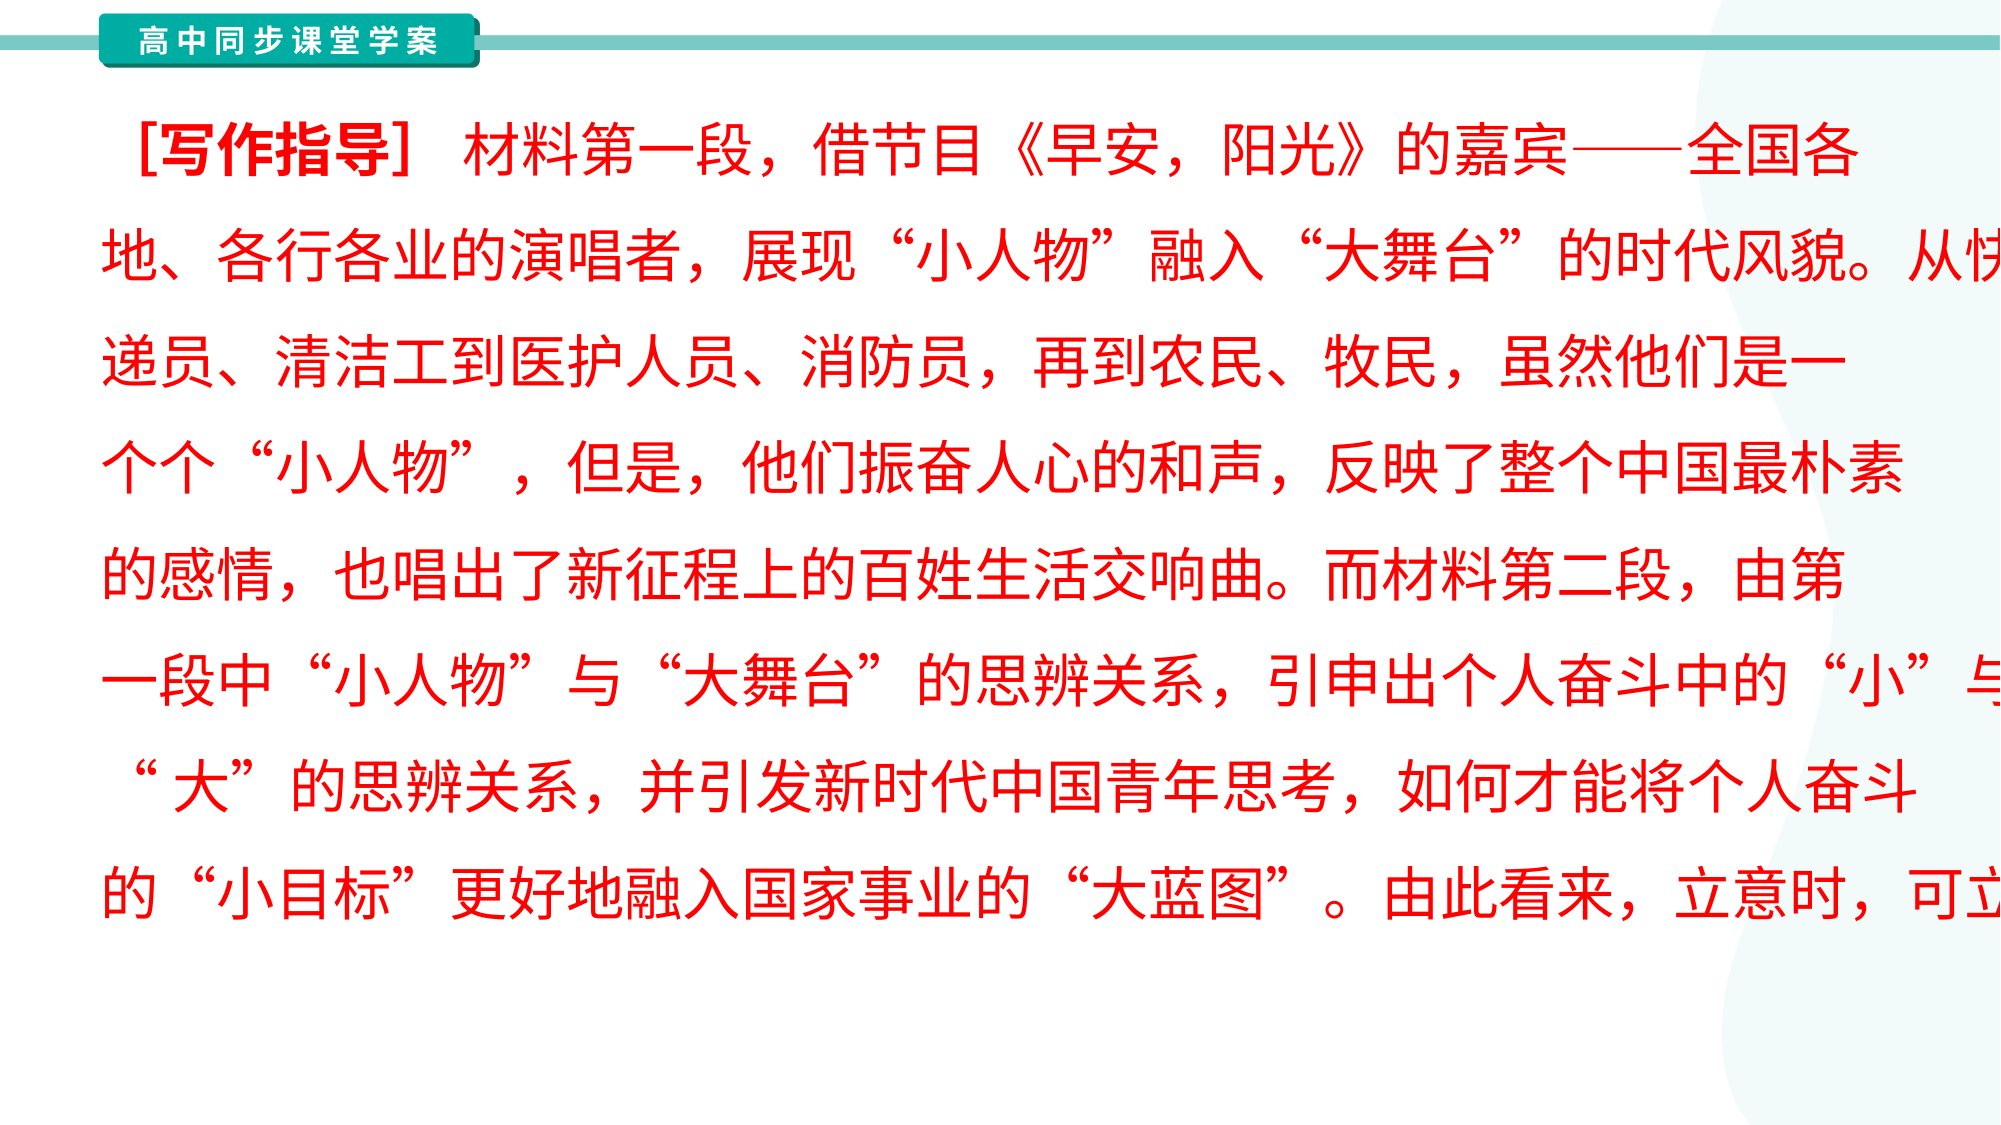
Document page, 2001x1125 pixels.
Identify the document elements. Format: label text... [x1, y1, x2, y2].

text_box ［写作指导］ 材料第一段，借节目《早安，阳光》的嘉宾——全国各 地、各行各业的演唱者，展现“小人物”融入“大舞台”的时代风貌。从快 递员、清洁工到医护人员、消防员，再到农民、牧民，虽然他们是一 个个“小人物”，但是，他们振奋人心的和声，反映了整个中国最朴素 的感情，也唱出了新征程上的百姓生活交响曲。而材料第二段，由第 一段中“小人物”与“大舞台”的思辨关系，引申出个人奋斗中的“小”与 “大”的思辨关系，并引发新时代中国青年思考，如何才能将个人奋斗 的“小目标”更好地融入国家事业的“大蓝图”。由此看来，立意时，可立 [100, 76, 1899, 927]
picture [0, 0, 2000, 1125]
